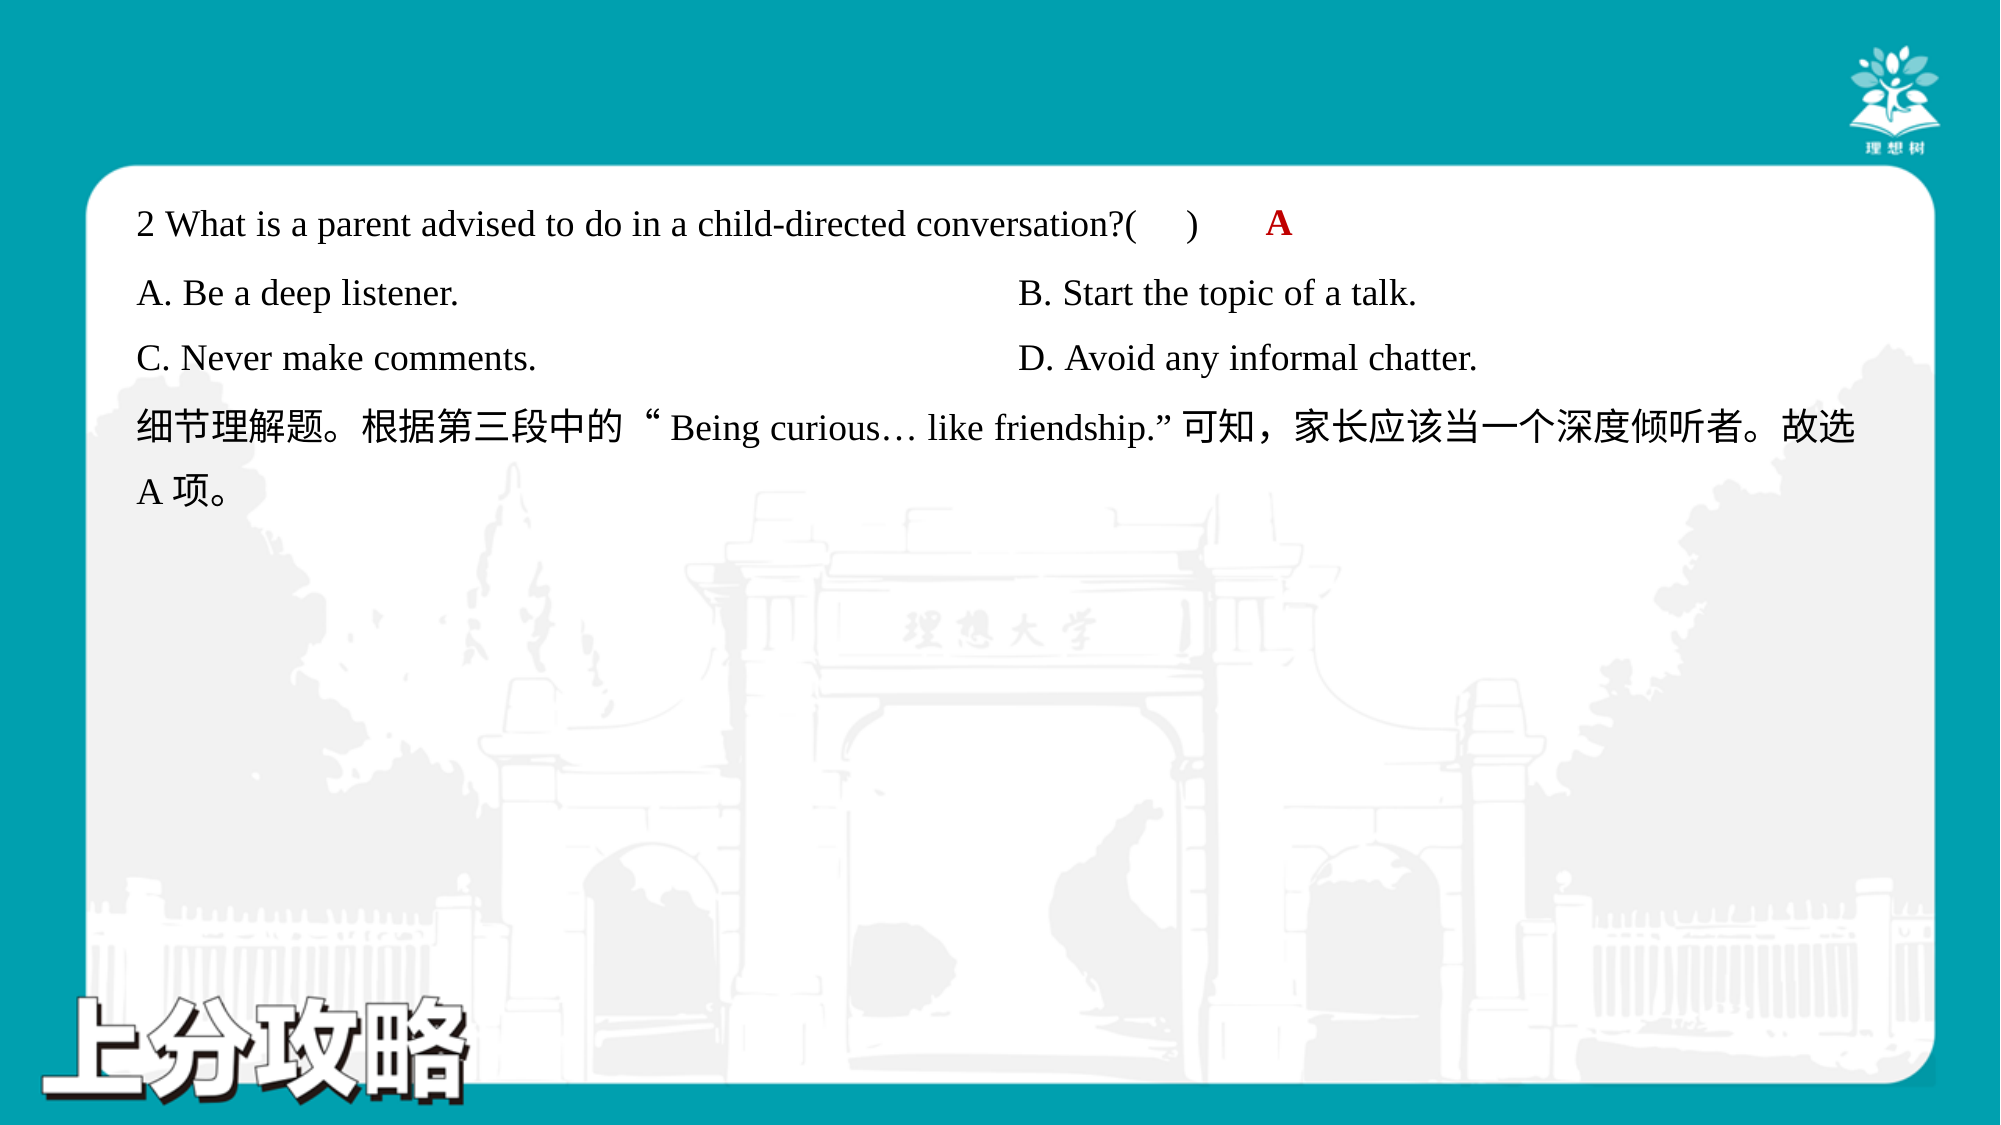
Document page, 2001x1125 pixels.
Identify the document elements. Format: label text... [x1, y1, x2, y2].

text_box A [1251, 176, 1307, 236]
text_box 细节理解题。根据第三段中的“Being curious… like friendship.”可知，家长应该当一个深度倾听者。故选 A项。 [136, 379, 1865, 506]
text_box 2 What is a parent advised to do in a child-directed conversation?( ) [136, 176, 1865, 237]
picture [0, 0, 2000, 1125]
text_box A. Be a deep listener. B. Start the topic of a talk. C. Never make comments. D. Avoid any informal chatter. [136, 244, 1865, 371]
